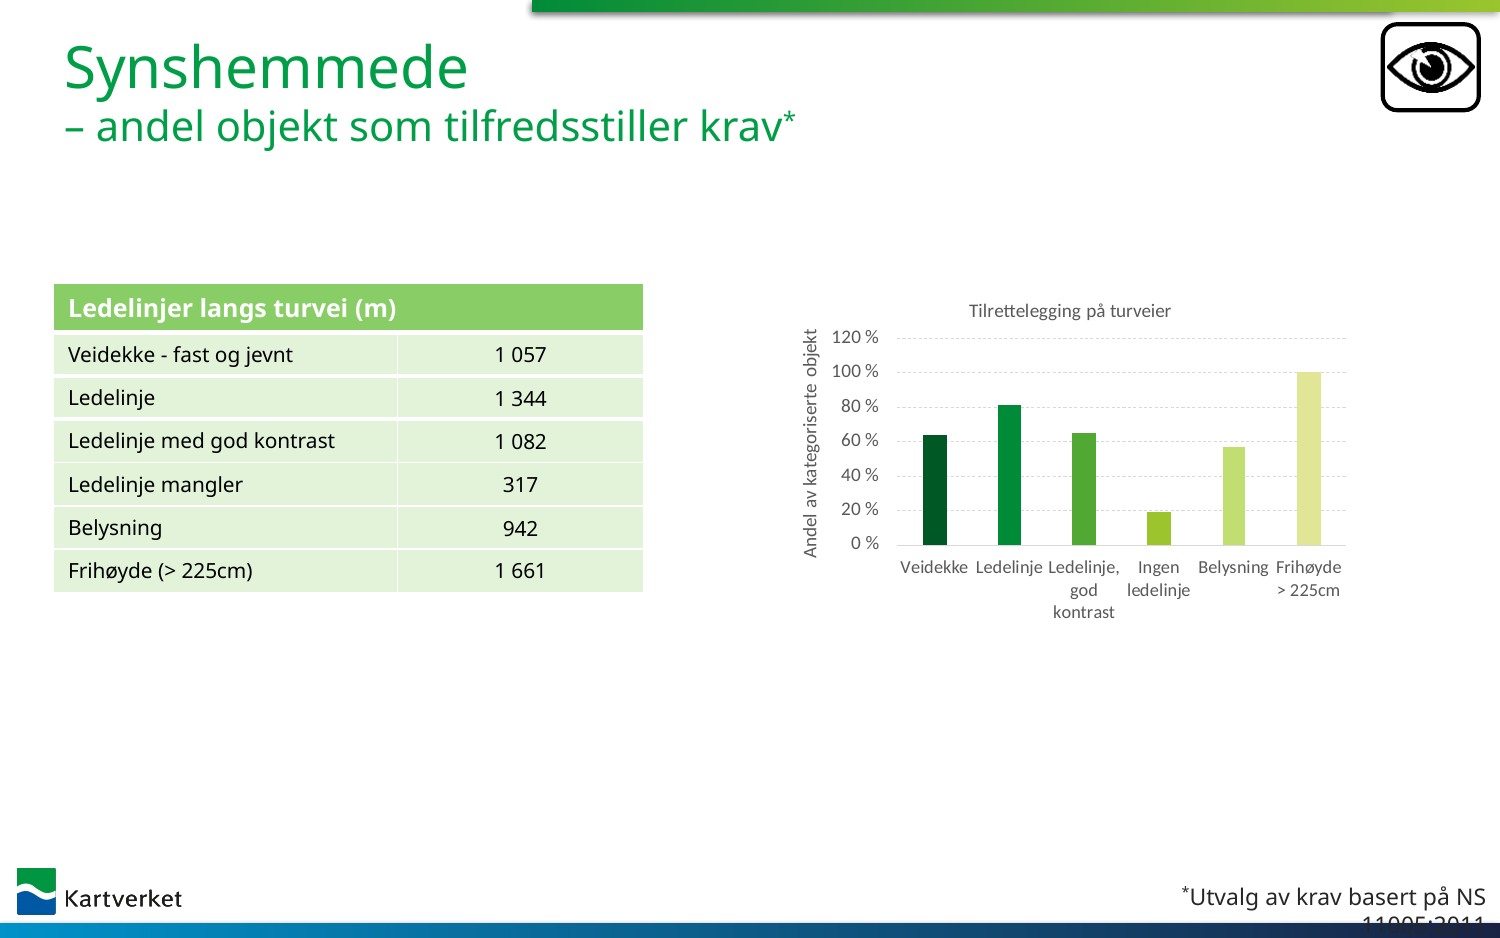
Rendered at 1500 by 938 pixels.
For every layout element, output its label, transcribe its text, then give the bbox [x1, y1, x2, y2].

table_cell Frihøyde (> 225cm) [54, 550, 397, 592]
table_cell 942 [398, 507, 643, 548]
table_cell Veidekke - fast og jevnt [54, 335, 397, 374]
table_header Ledelinjer langs turvei (m) [54, 284, 643, 330]
table_cell Ledelinje mangler [54, 463, 397, 505]
table_cell 1 344 [398, 378, 643, 417]
table_cell Belysning [54, 507, 397, 548]
table_cell Ledelinje [54, 378, 397, 417]
table_cell Ledelinje med god kontrast [54, 421, 397, 462]
table_cell 1 661 [398, 550, 643, 592]
table_cell 1 082 [398, 421, 643, 462]
table_cell 1 057 [398, 335, 643, 374]
text_box Synshemmede – andel objekt som tilfredsstiller krav* [49, 24, 1431, 158]
text_box *Utvalg av krav basert på NS 11005:2011 [1068, 873, 1500, 938]
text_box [1382, 24, 1480, 111]
table_cell 317 [398, 463, 643, 505]
picture [791, 291, 1349, 630]
